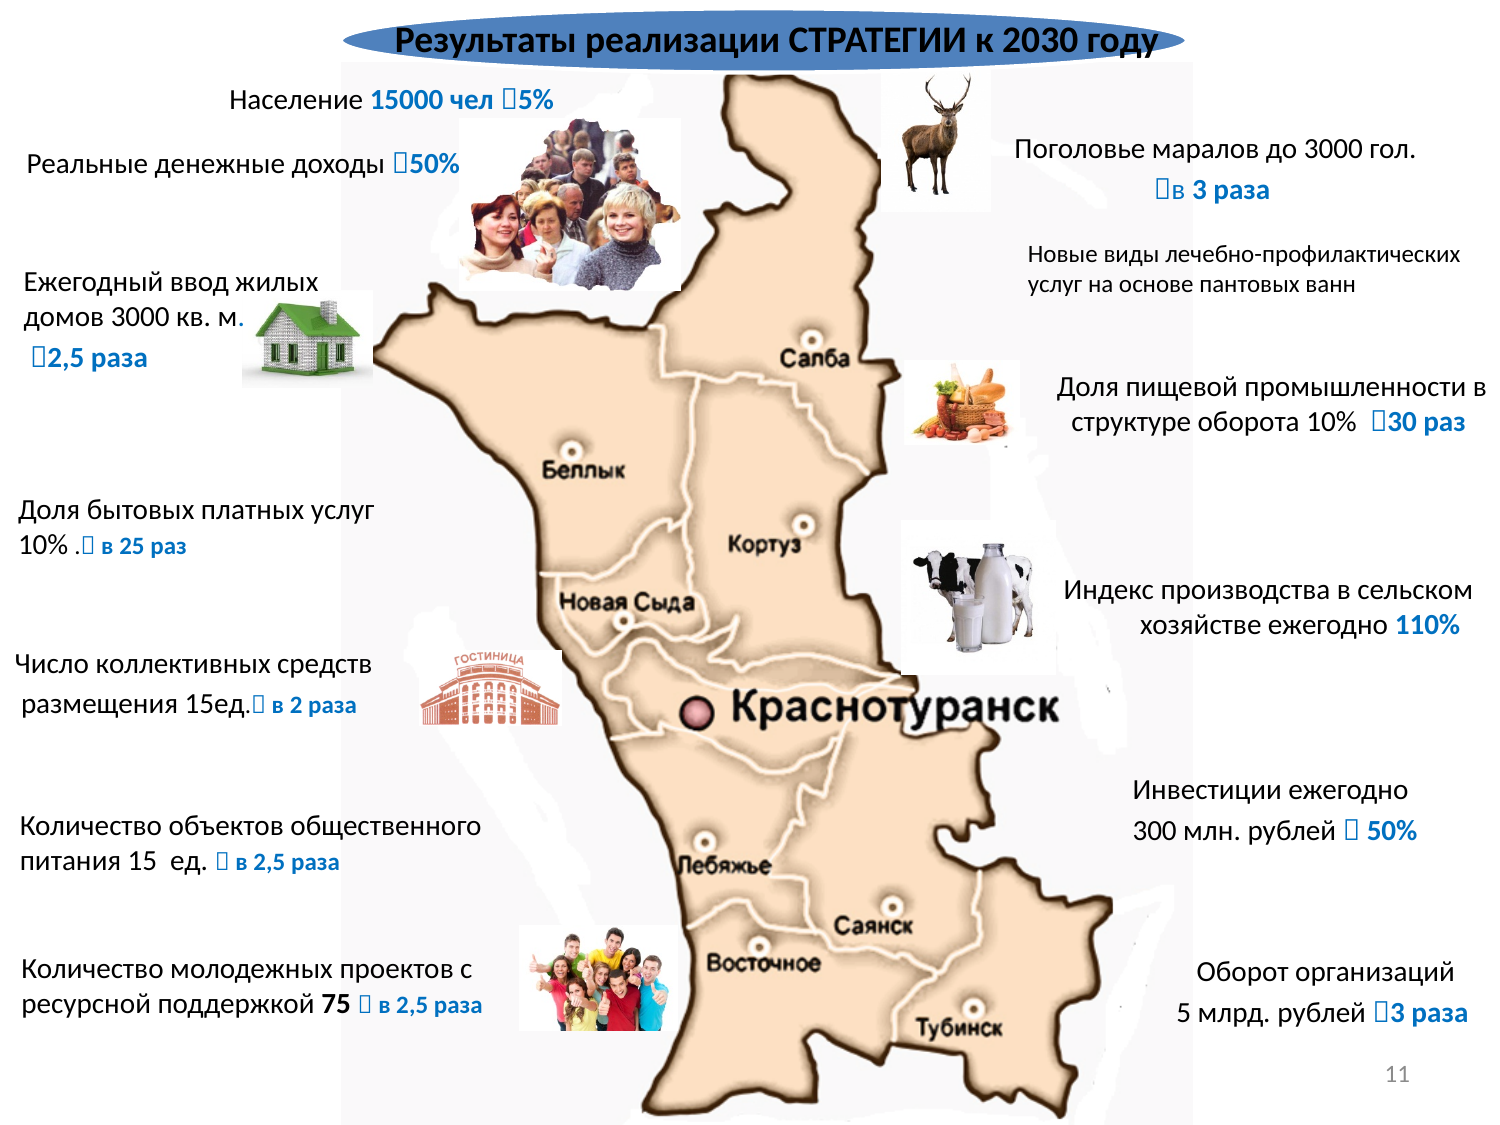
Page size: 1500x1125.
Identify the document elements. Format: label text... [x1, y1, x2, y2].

slide_number 11 [1199, 1042, 1425, 1103]
text_box Доля бытовых платных услуг 10% . в 25 раз [18, 483, 335, 557]
text_box Ежегодный ввод жилых домов 3000 кв. м. 2,5 раза [23, 255, 335, 326]
text_box Новые виды лечебно-профилактических услуг на основе пантовых ванн [1199, 229, 1500, 294]
text_box Реальные денежные доходы 50% [18, 137, 335, 185]
text_box Индекс производства в сельском хозяйстве ежегодно 110% [1199, 562, 1484, 610]
text_box Число коллективных средств размещения 15ед. в 2 раза [14, 636, 335, 740]
text_box Инвестиции ежегодно 300 млн. рублей  50% [1199, 762, 1500, 847]
text_box Количество молодежных проектов с ресурсной поддержкой 75  в 2,5 раза [21, 942, 335, 1032]
picture [242, 62, 1194, 1125]
text_box Поголовье маралов до 3000 гол. в 3 раза [1199, 122, 1495, 170]
text_box Оборот организаций 5 млрд. рублей 3 раза [1199, 945, 1500, 993]
text_box Население 15000 чел 5% [211, 72, 335, 120]
text_box Количество объектов общественного питания 15 ед.  в 2,5 раза [19, 798, 335, 846]
text_box Доля пищевой промышленности в структуре оборота 10% 30 раз [1199, 360, 1500, 408]
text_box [340, 8, 1188, 73]
